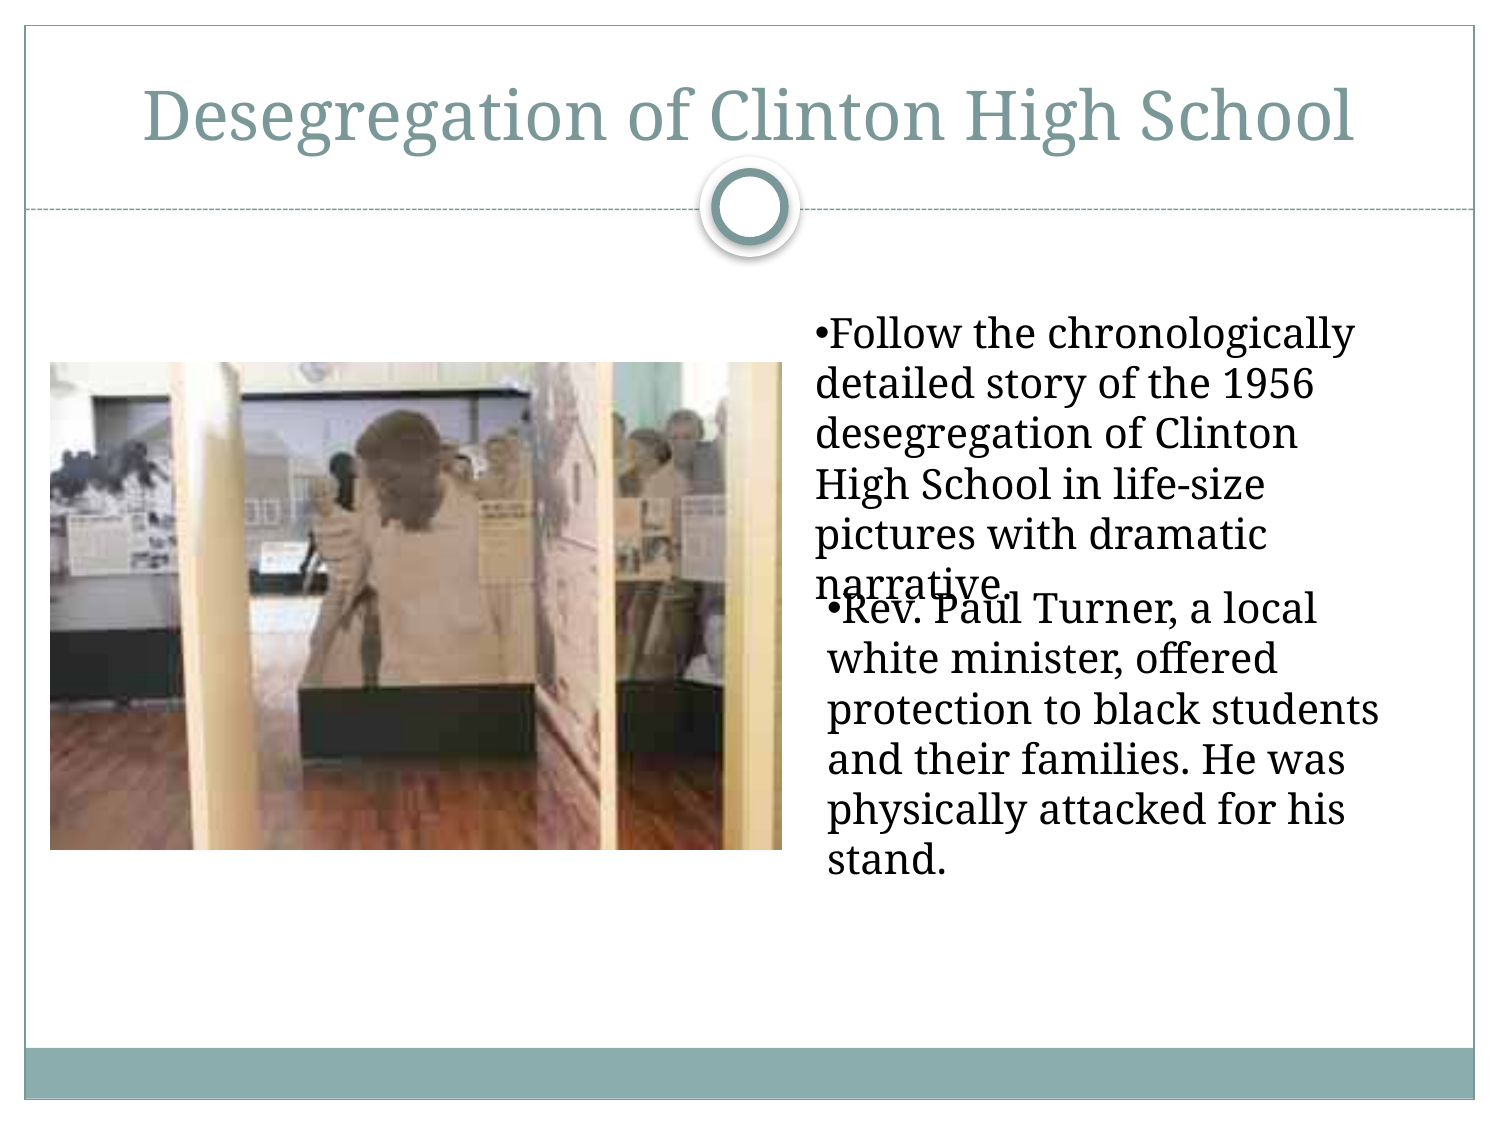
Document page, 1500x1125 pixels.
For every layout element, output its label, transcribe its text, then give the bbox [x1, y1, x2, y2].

picture [49, 362, 782, 851]
text_box Rev. Paul Turner, a local white minister, offered protection to black students and their families. He was physically attacked for his stand. [812, 574, 1400, 890]
title Desegregation of Clinton High School [49, 37, 1450, 162]
text_box Follow the chronologically detailed story of the 1956 desegregation of Clinton High School in life-size pictures with dramatic narrative. [799, 299, 1388, 615]
